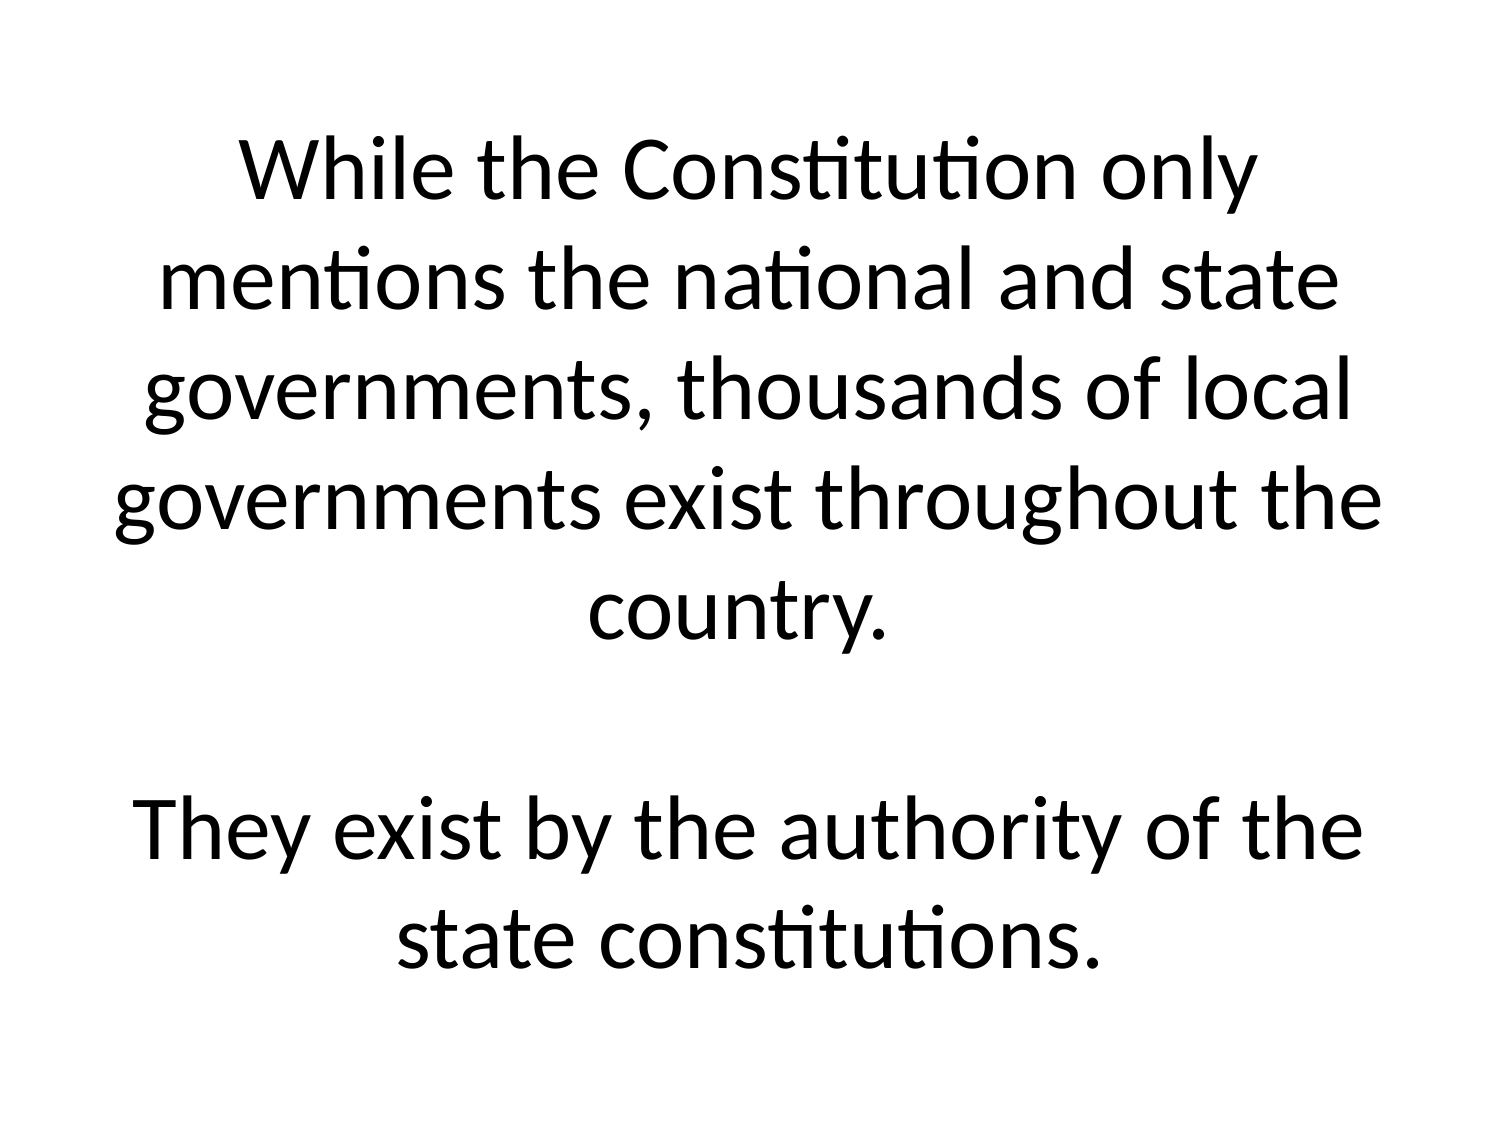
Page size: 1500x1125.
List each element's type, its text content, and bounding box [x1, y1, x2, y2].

title While the Constitution only mentions the national and state governments, thousands of local governments exist throughout the country. They exist by the authority of the state constitutions. [74, 44, 1426, 1051]
